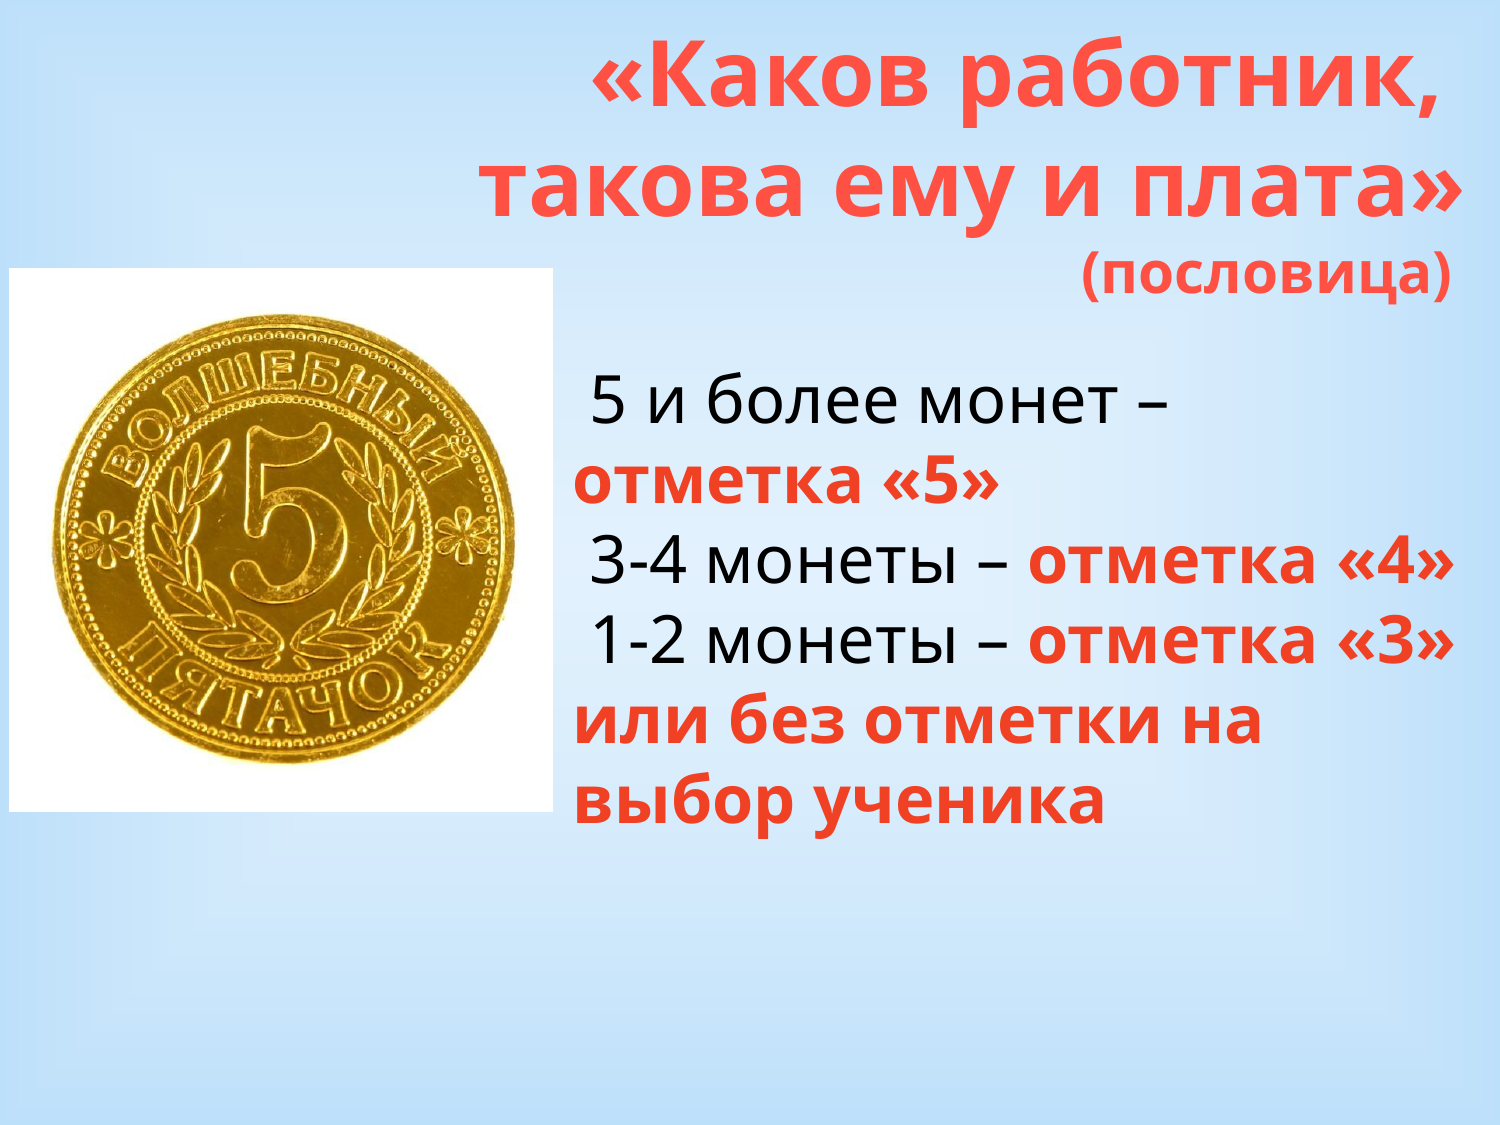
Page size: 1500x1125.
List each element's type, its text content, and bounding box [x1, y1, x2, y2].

text_box «Каков работник, такова ему и плата» (пословица) [253, 7, 1483, 313]
picture [8, 267, 554, 813]
text_box 5 и более монет – отметка «5» 3-4 монеты – отметка «4» 1-2 монеты – отметка «3» или без отметки на выбор ученика [557, 349, 1483, 915]
